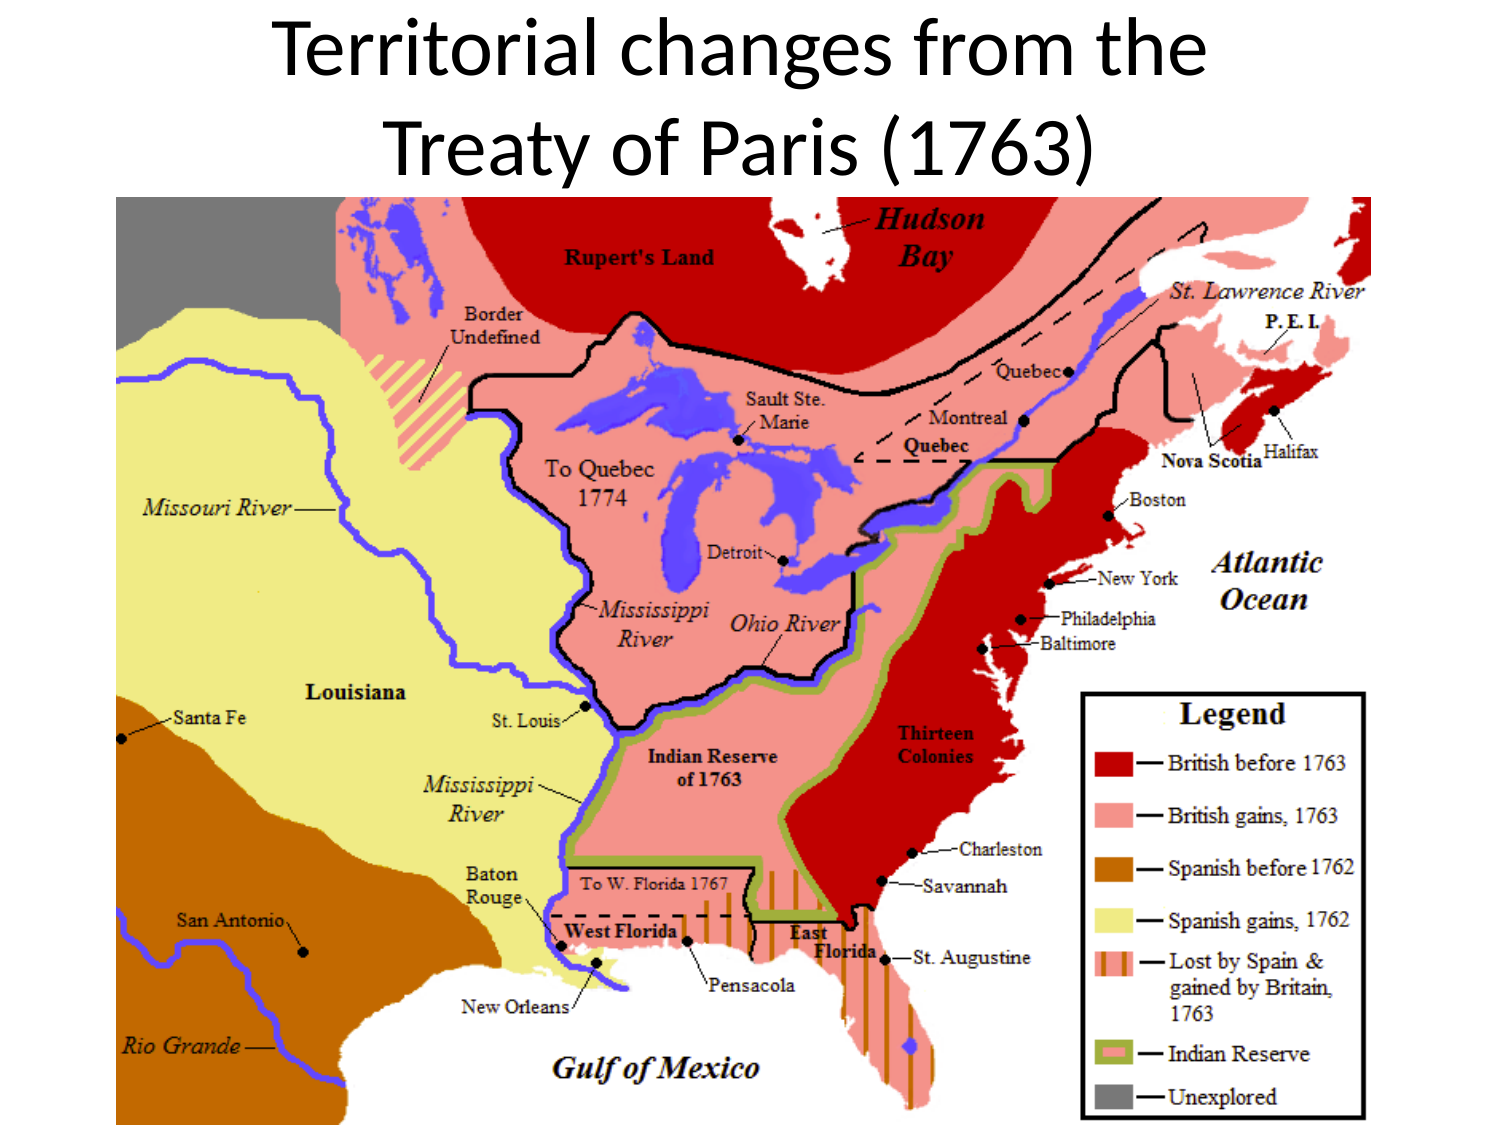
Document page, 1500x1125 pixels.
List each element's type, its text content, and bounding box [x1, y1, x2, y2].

picture [115, 197, 1371, 1125]
title Territorial changes from the Treaty of Paris (1763) [75, 0, 1425, 185]
